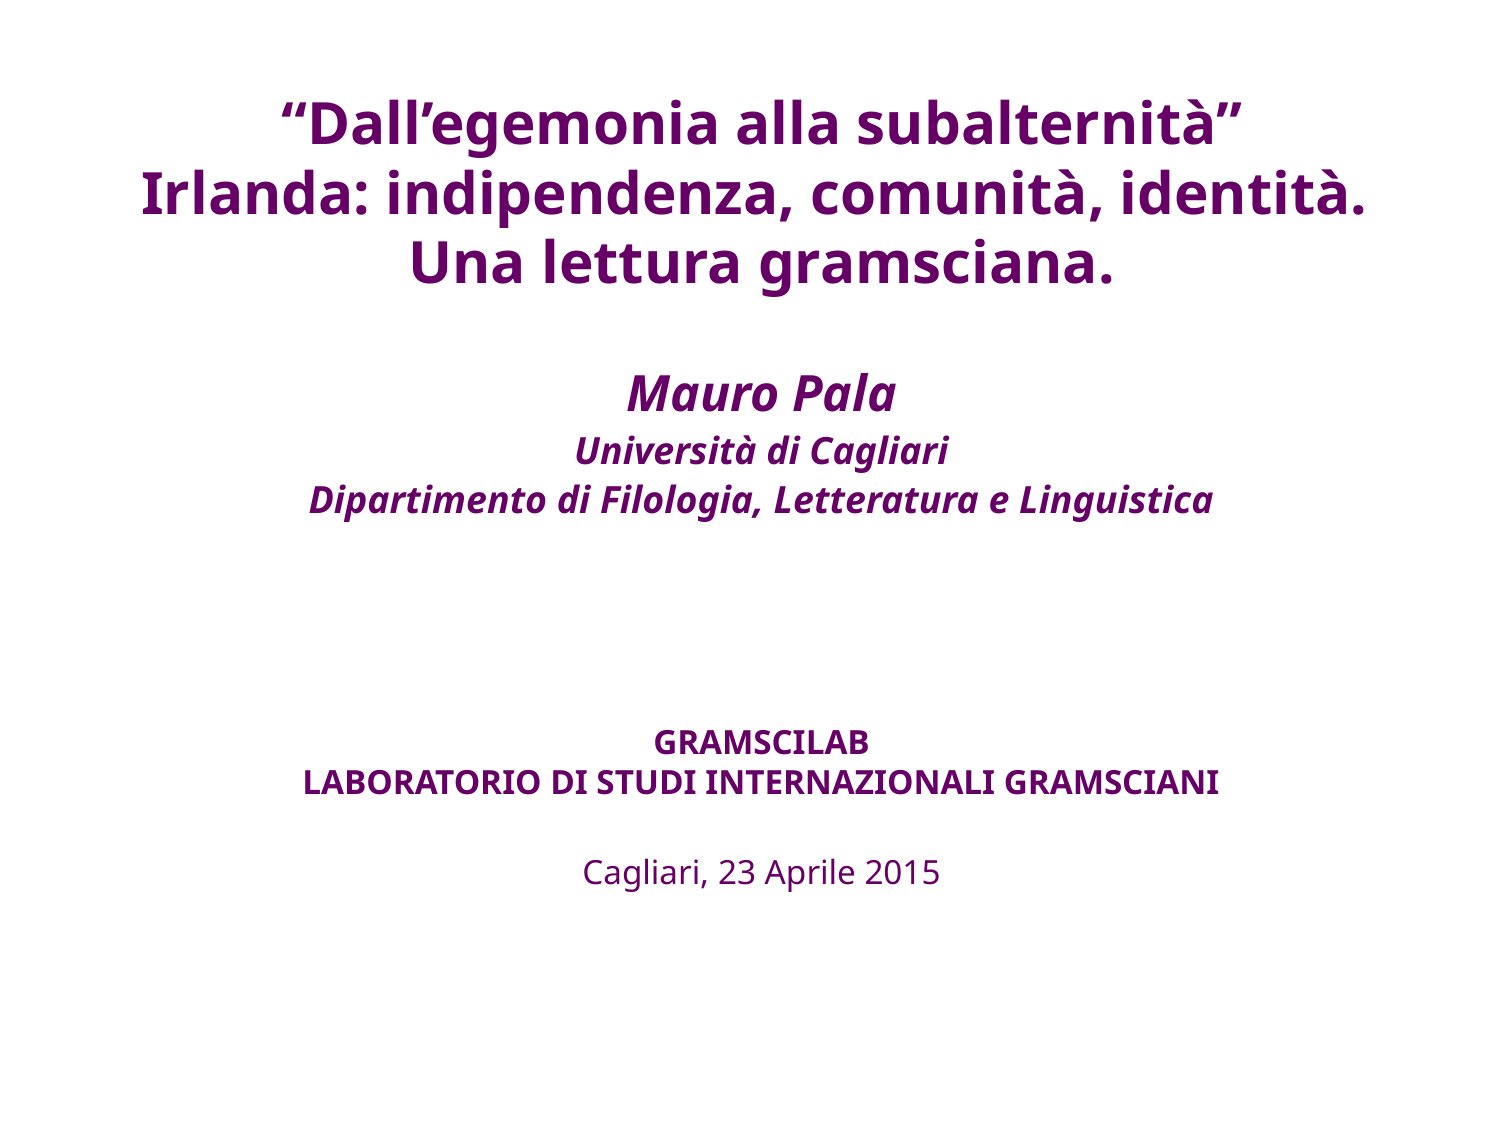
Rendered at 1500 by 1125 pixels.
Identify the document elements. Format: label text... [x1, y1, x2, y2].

text_box “Dall’egemonia alla subalternità” Irlanda: indipendenza, comunità, identità. Una lettura gramsciana. Mauro Pala Università di Cagliari Dipartimento di Filologia, Letteratura e Linguistica GRAMSCILAB LABORATORIO DI STUDI INTERNAZIONALI GRAMSCIANI Cagliari, 23 Aprile 2015 [100, 78, 1424, 1094]
title [75, 45, 1425, 233]
